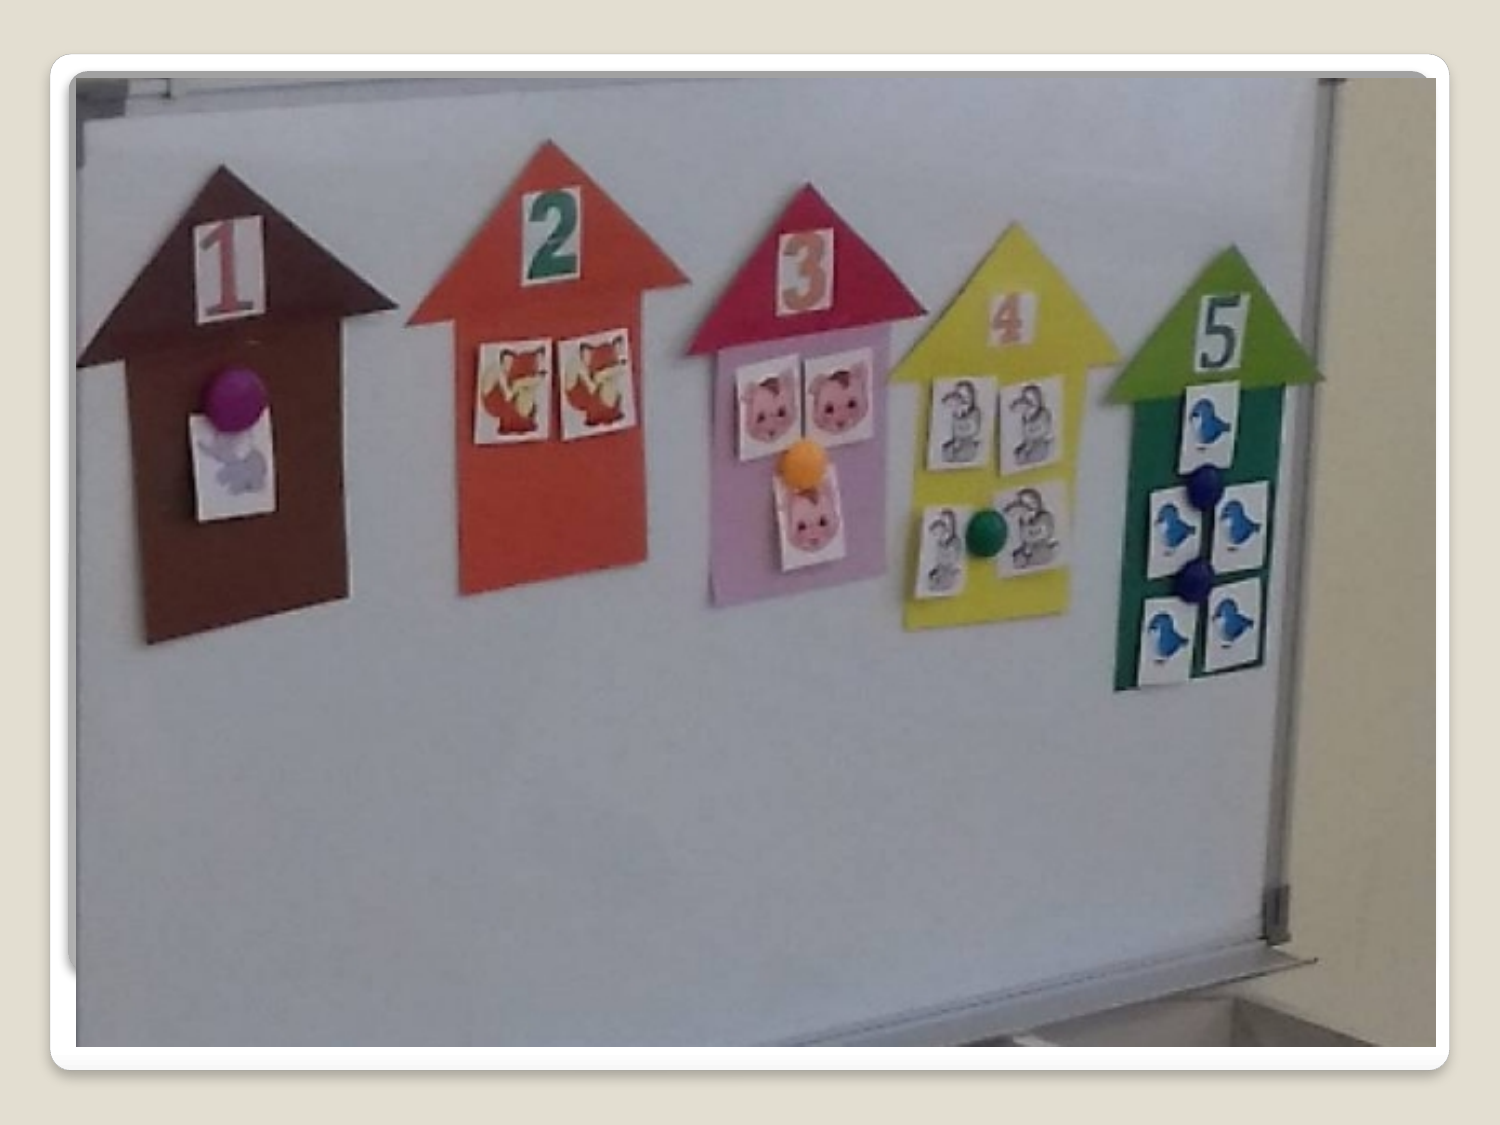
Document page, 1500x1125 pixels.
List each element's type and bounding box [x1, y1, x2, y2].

picture [76, 77, 1436, 1047]
